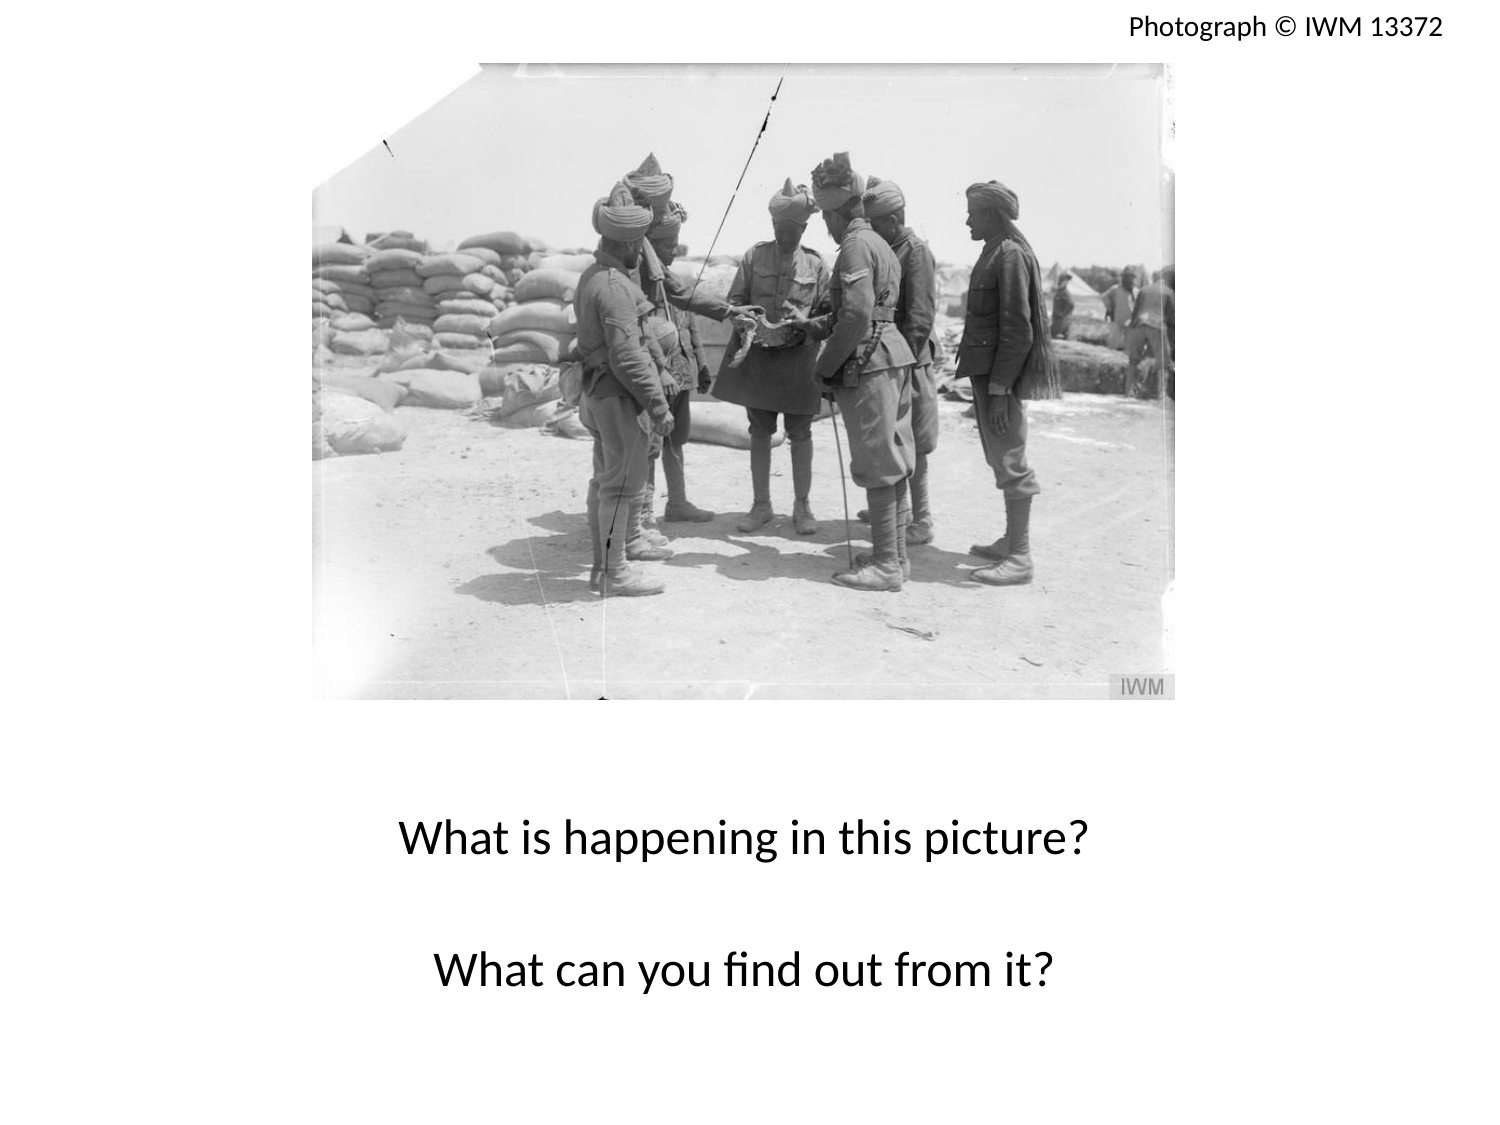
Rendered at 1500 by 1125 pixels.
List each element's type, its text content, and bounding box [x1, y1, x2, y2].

picture [312, 63, 1176, 701]
text_box What is happening in this picture? What can you find out from it? [116, 724, 1384, 1004]
text_box Photograph © IWM 13372 [1114, 0, 1459, 50]
